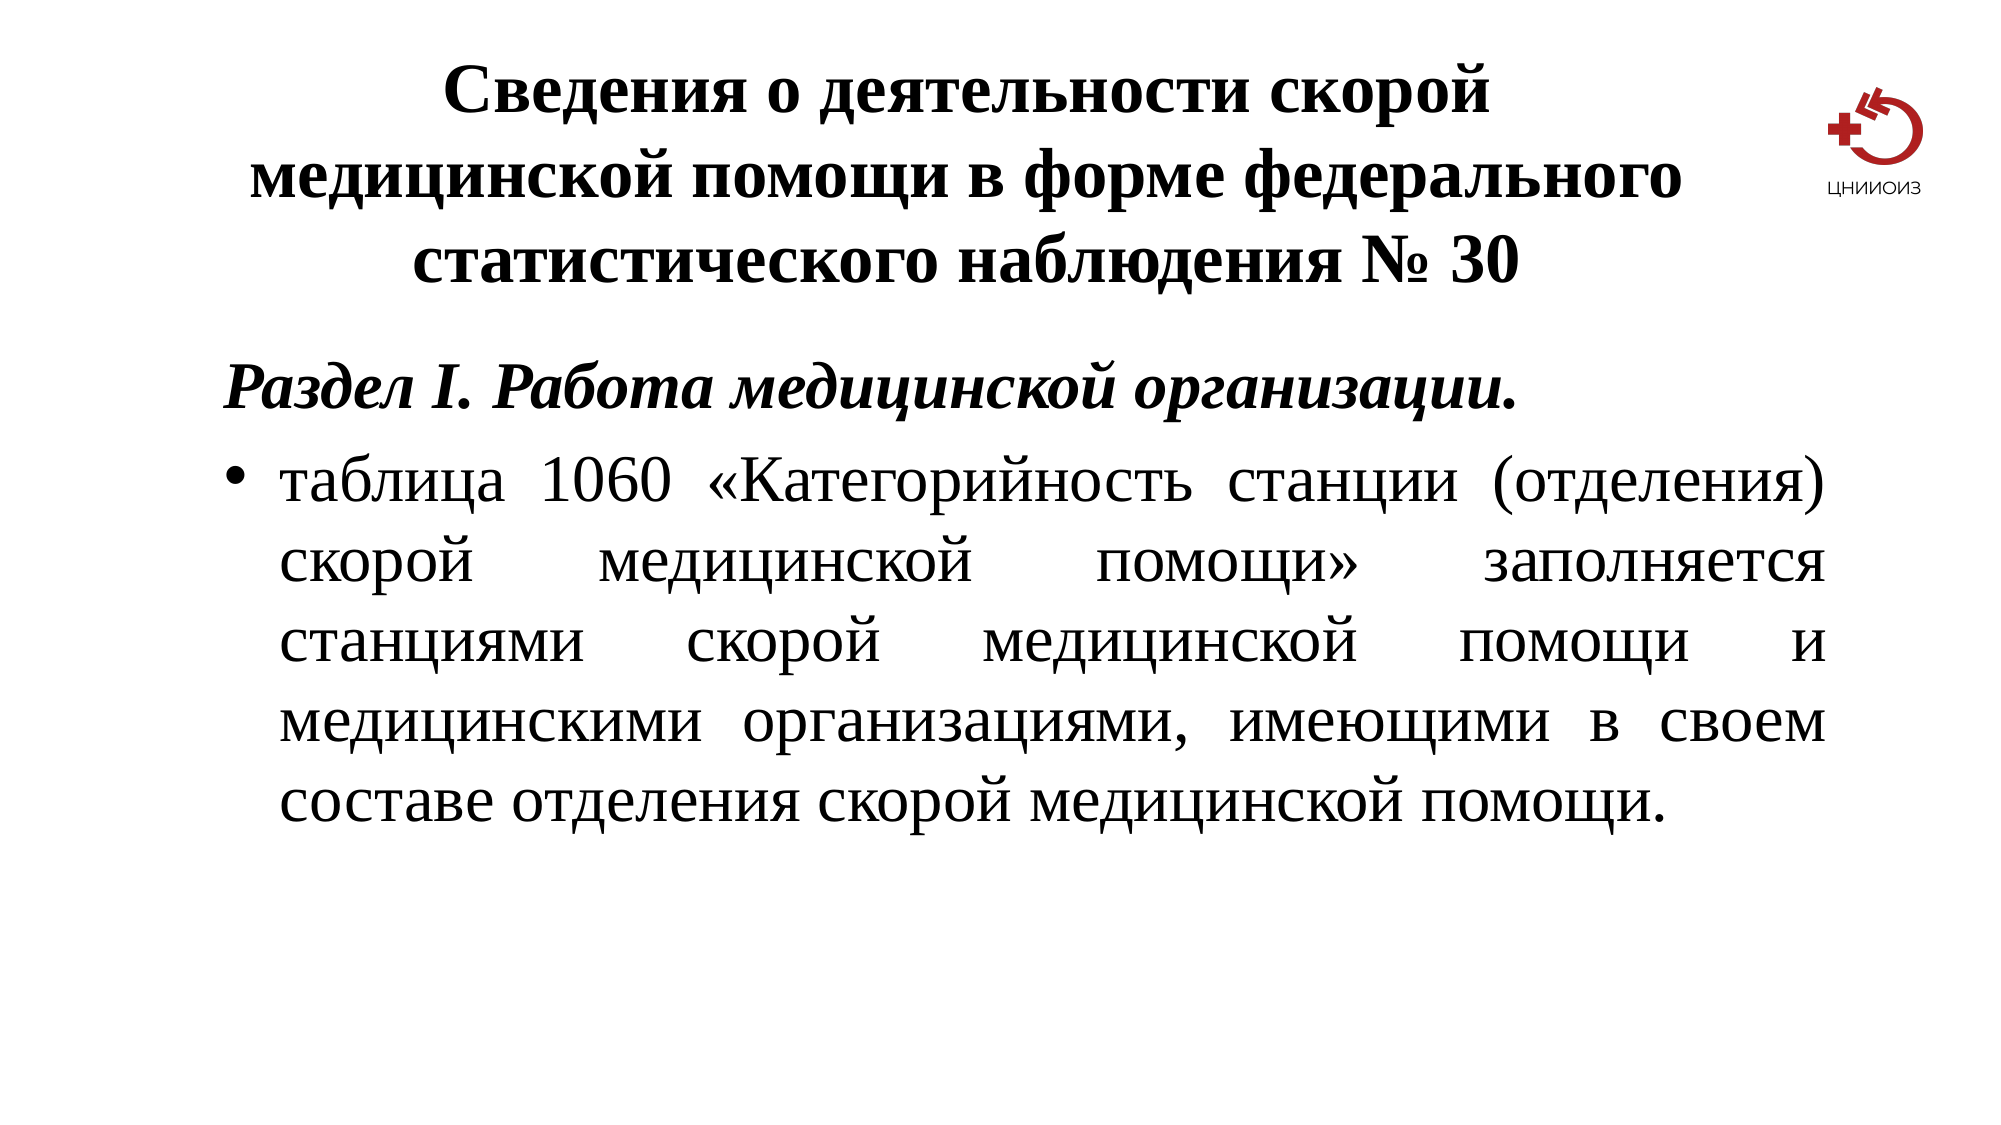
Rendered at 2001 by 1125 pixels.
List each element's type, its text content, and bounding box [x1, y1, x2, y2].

picture [1828, 86, 1923, 198]
title Сведения о деятельности скорой медицинской помощи в форме федерального статистического наблюдения № 30 [208, 35, 1727, 303]
list Раздел I. Работа медицинской организации. таблица 1060 «Категорийность станции (отделения) скорой медицинской помощи» заполняется станциями скорой медицинской помощи и медицинскими организациями, имеющими в своем составе отделения скорой медицинской помощи. [208, 333, 1844, 1125]
